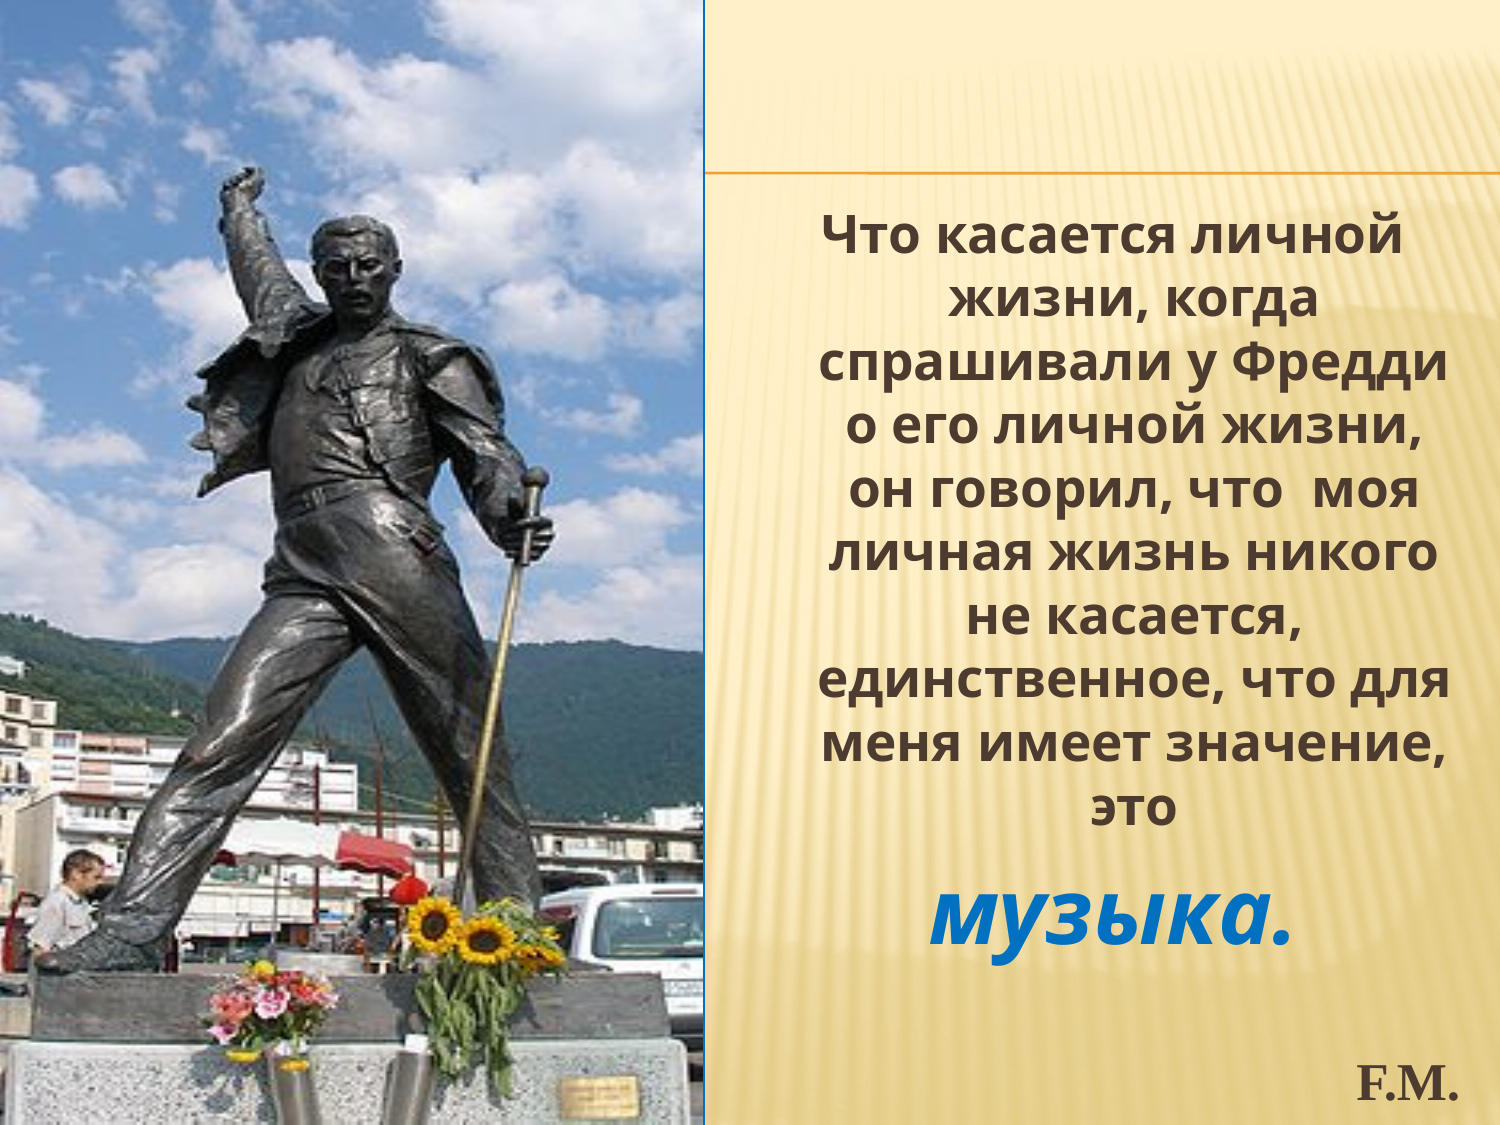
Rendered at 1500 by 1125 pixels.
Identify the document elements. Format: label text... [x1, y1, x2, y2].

list Что касается личной жизни, когда спрашивали у Фредди о его личной жизни, он говорил, что моя личная жизнь никого не касается, единственное, что для меня имеет значение, это музыка. F.M. [738, 35, 1475, 1125]
picture [0, 0, 704, 1125]
